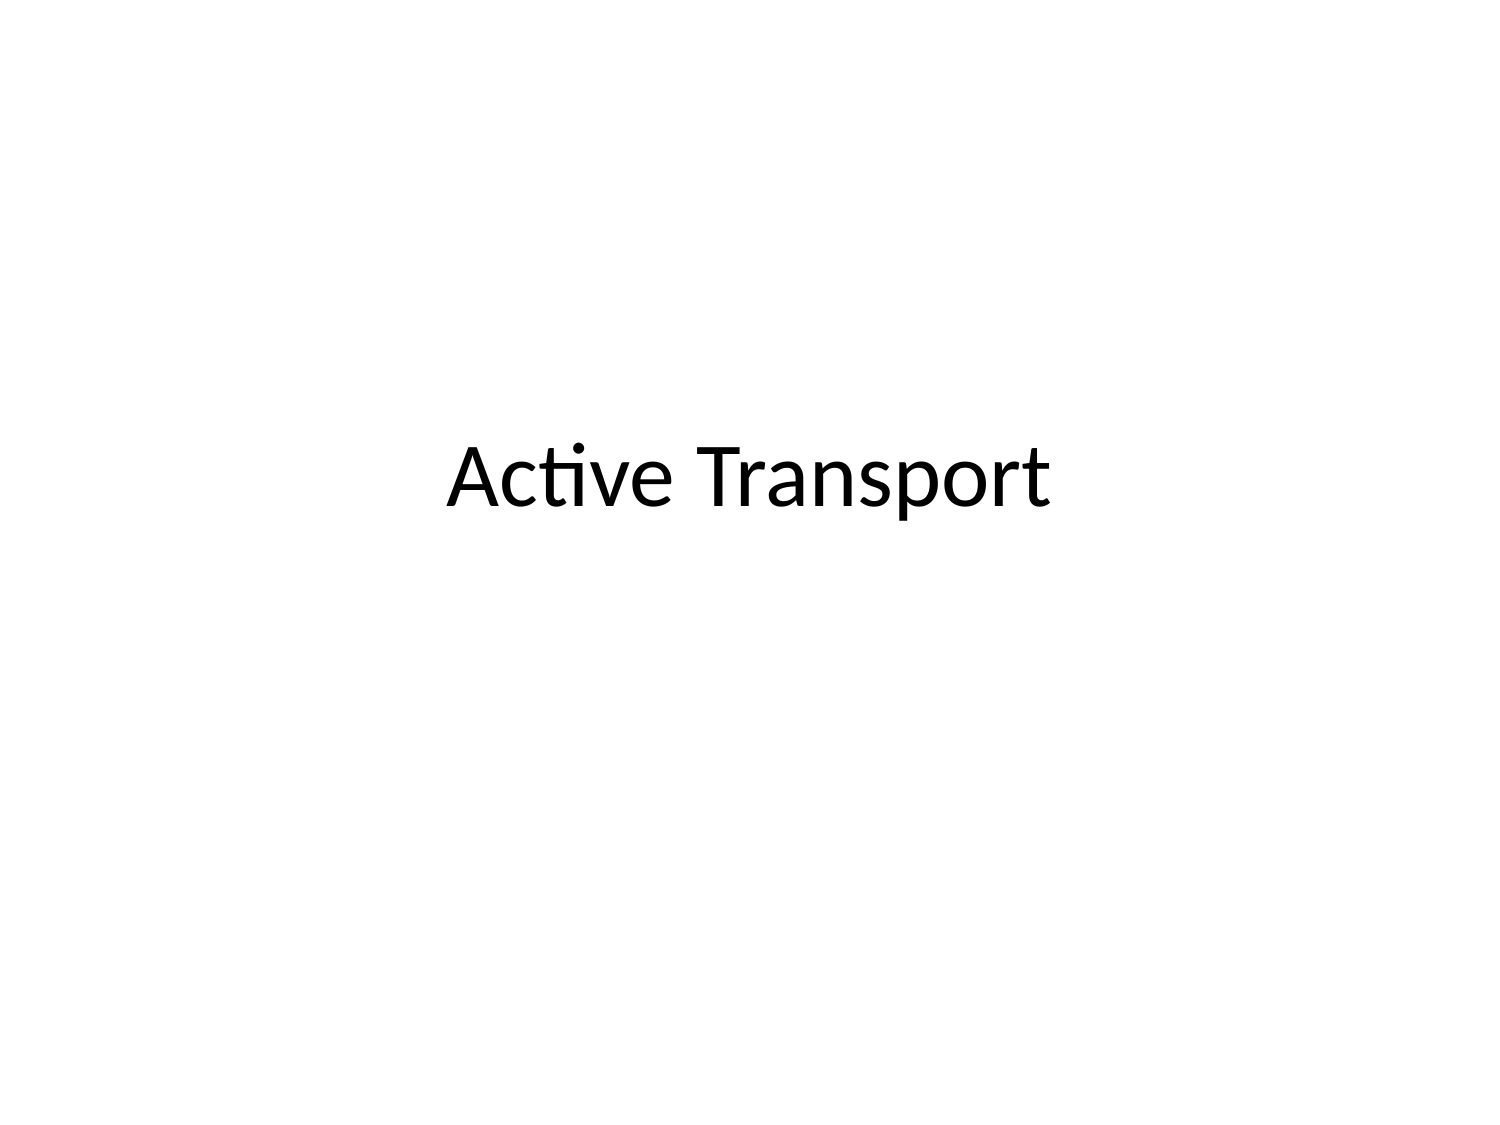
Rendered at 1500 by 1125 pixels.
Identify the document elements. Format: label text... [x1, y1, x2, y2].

title Active Transport [112, 349, 1388, 591]
